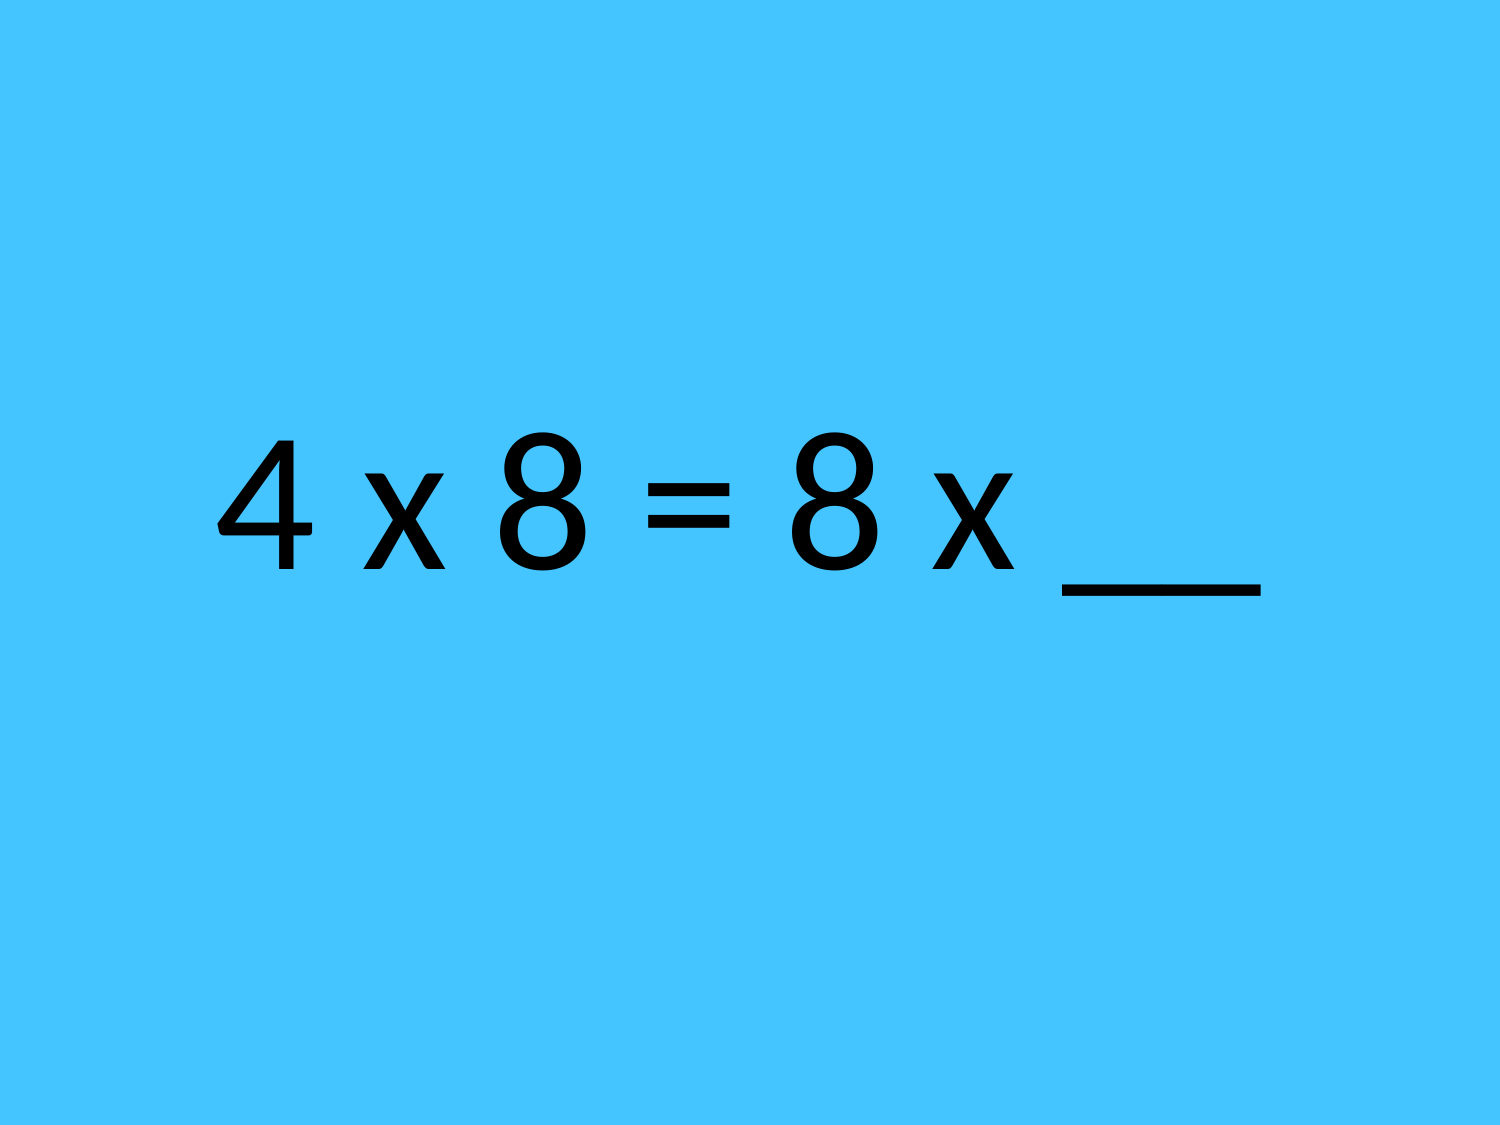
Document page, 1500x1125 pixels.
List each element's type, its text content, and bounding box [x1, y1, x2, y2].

text_box 4 x 8 = 8 x __ [200, 362, 1350, 618]
